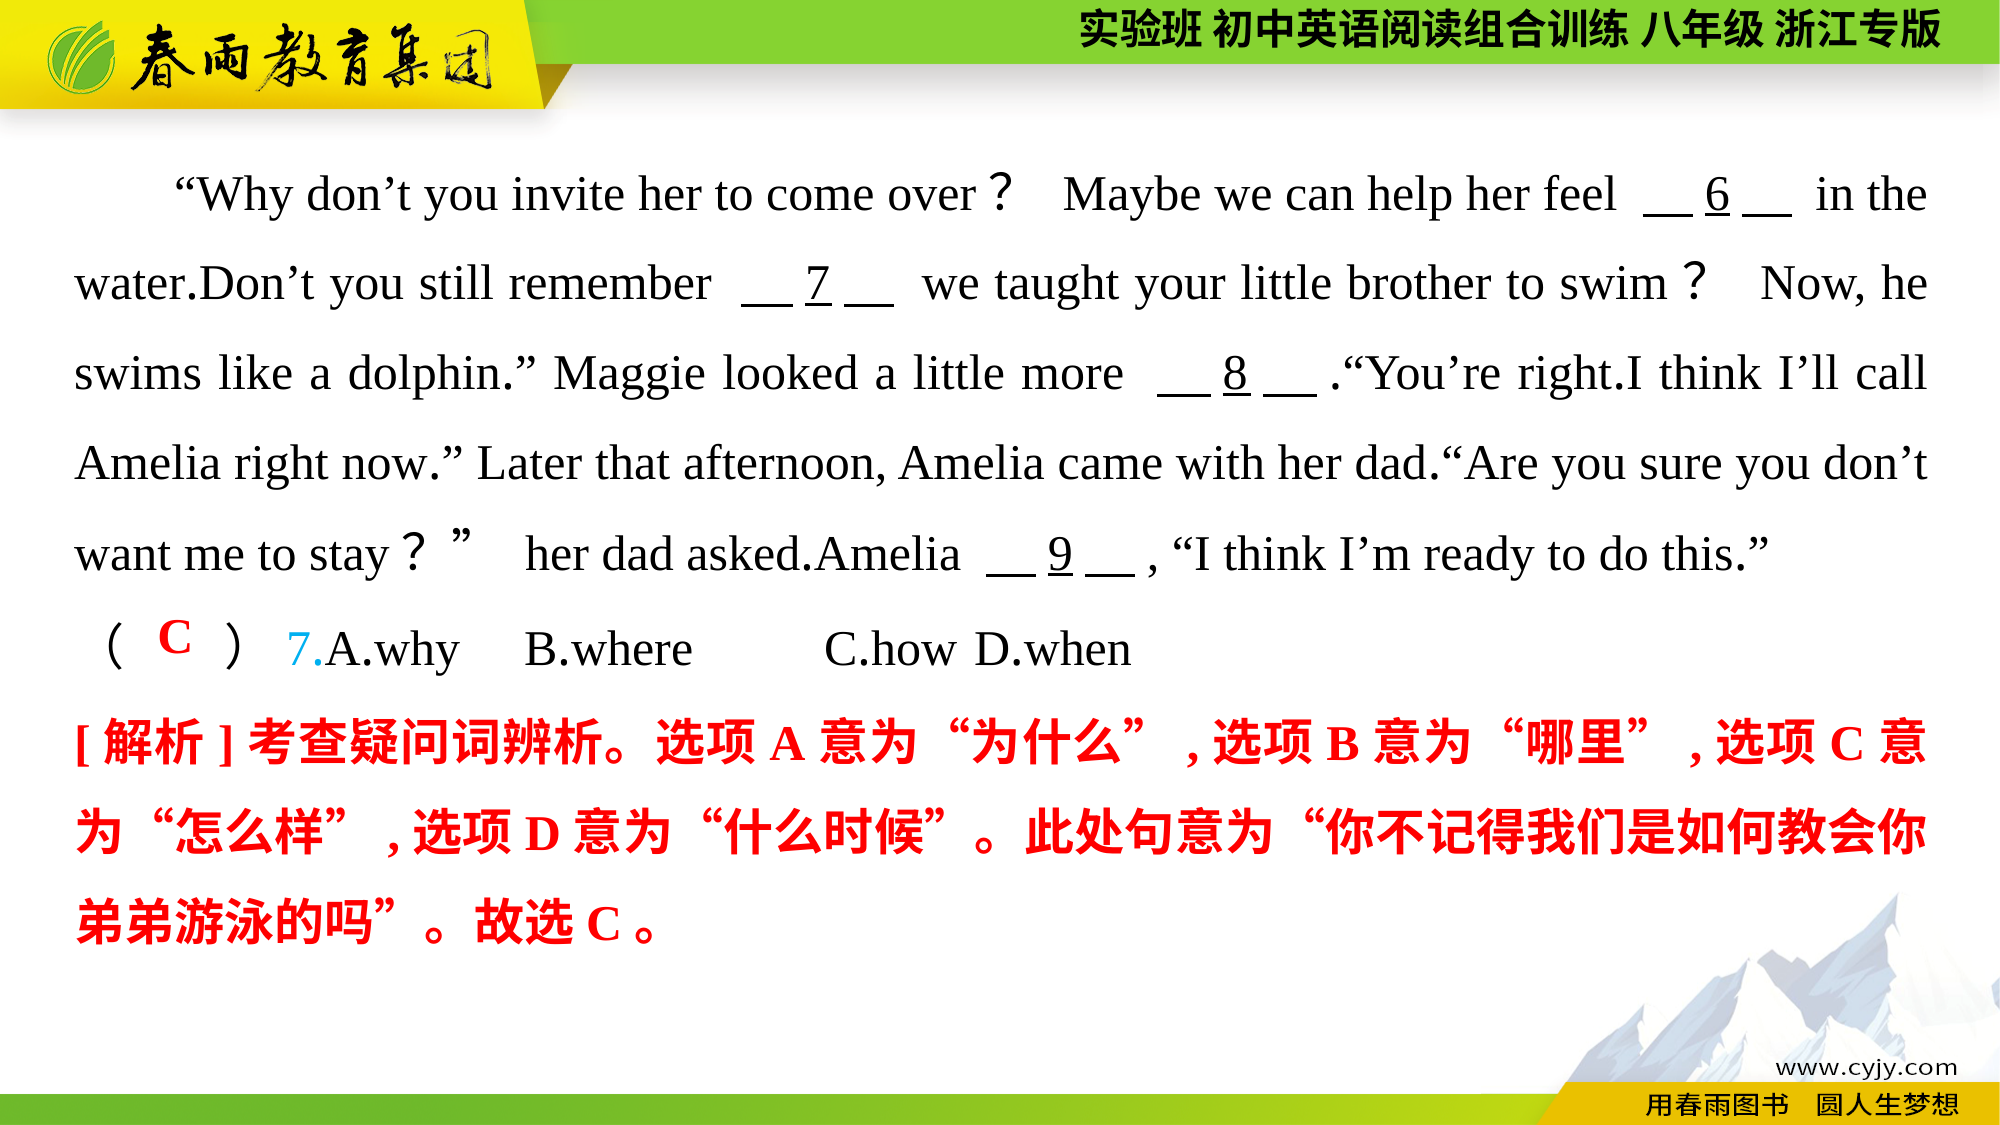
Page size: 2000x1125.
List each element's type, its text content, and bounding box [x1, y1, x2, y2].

text_box C [142, 596, 209, 671]
list “Why don’t you invite her to come over？ Maybe we can help her feel 6 in the water.Don’t you still remember 7 we taught your little brother to swim？ Now, he swims like a dolphin.” Maggie looked a little more 8 .“You’re right.I think I’ll call Amelia right now.” Later that afternoon, Amelia came with her dad.“Are you sure you don’t want me to stay？” her dad asked.Amelia 9 , “I think I’m ready to do this.” [59, 122, 1944, 581]
text_box [解析]考查疑问词辨析。选项A意为“为什么”,选项B意为“哪里”,选项C意为“怎么样”,选项D意为“什么时候”。此处句意为“你不记得我们是如何教会你弟弟游泳的吗”。故选C。 [59, 684, 1944, 958]
text_box （ ）7.A.why B.where C.how D.when [59, 581, 1944, 684]
picture [0, 0, 2000, 1125]
